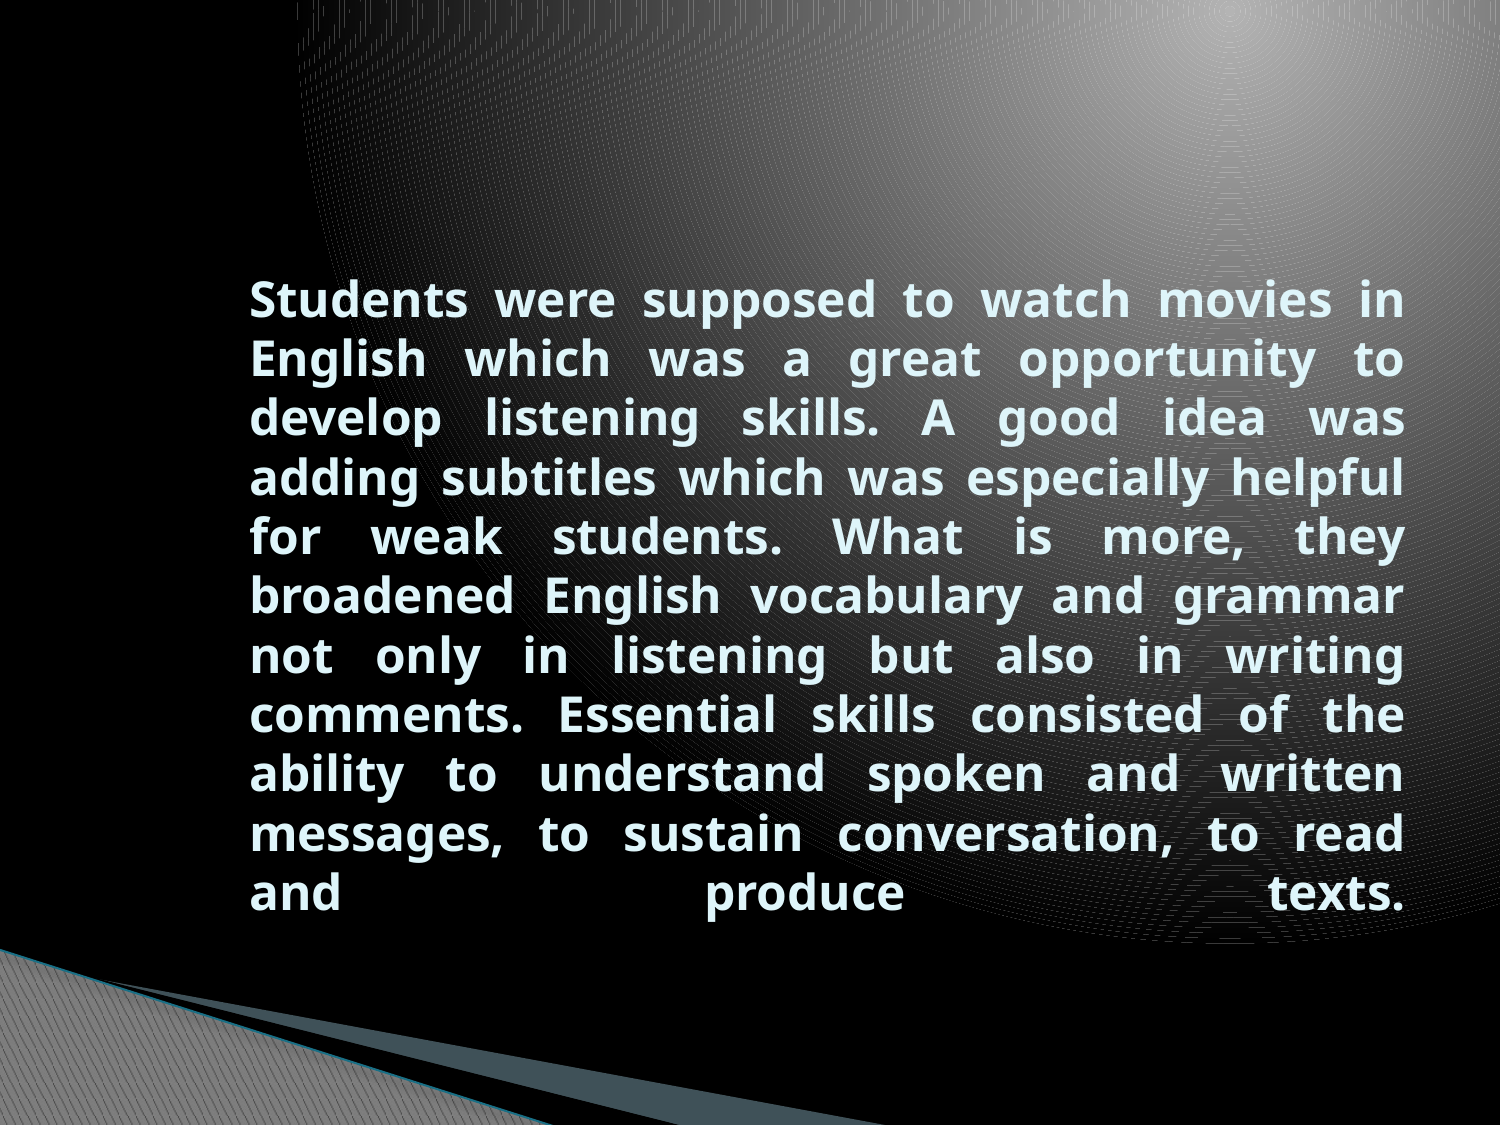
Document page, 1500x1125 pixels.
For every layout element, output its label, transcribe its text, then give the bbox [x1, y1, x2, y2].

picture [0, 952, 543, 1125]
title Students were supposed to watch movies in English which was a great opportunity to develop listening skills. A good idea was adding subtitles which was especially helpful for weak students. What is more, they broadened English vocabulary and grammar not only in listening but also in writing comments. Essential skills consisted of the ability to understand spoken and written messages, to sustain conversation, to read and produce texts. [234, 257, 1421, 990]
